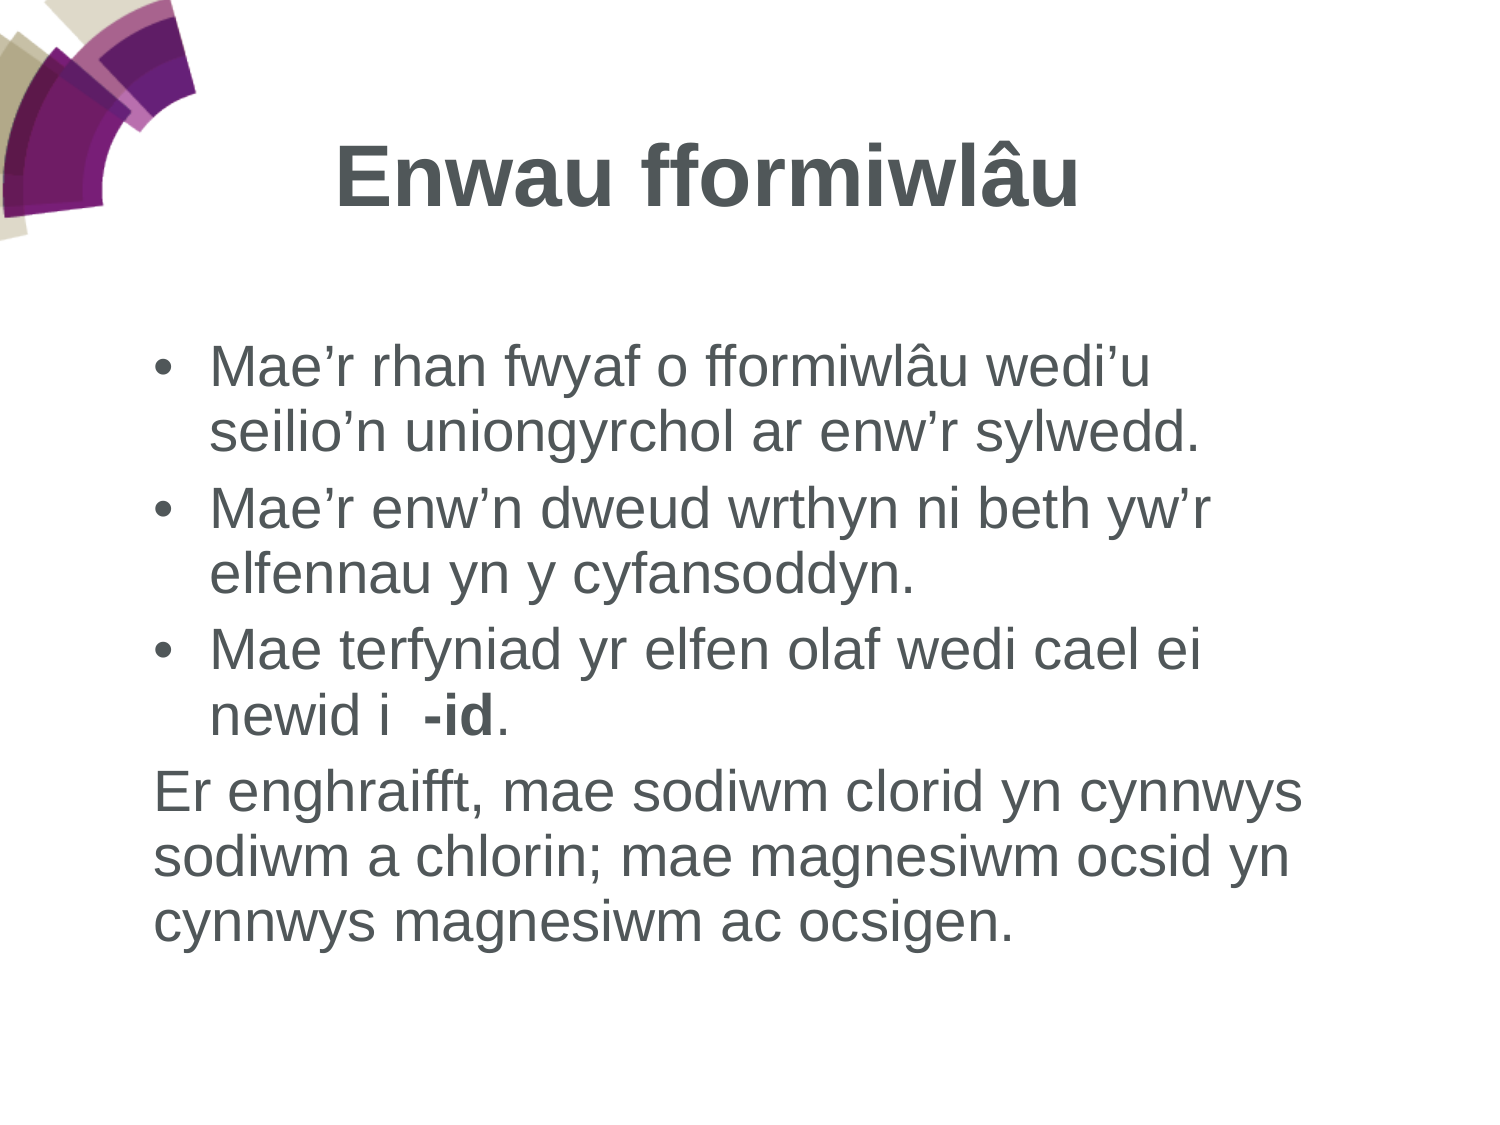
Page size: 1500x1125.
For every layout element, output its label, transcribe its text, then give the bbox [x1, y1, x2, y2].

picture [0, 0, 1500, 1125]
list Enwau fformiwlâu [135, 119, 1282, 297]
list Mae’r rhan fwyaf o fformiwlâu wedi’u seilio’n uniongyrchol ar enw’r sylwedd. Mae’r enw’n dweud wrthyn ni beth yw’r elfennau yn y cyfansoddyn. Mae terfyniad yr elfen olaf wedi cael ei newid i -id. Er enghraifft, mae sodiwm clorid yn cynnwys sodiwm a chlorin; mae magnesiwm ocsid yn cynnwys magnesiwm ac ocsigen. [138, 326, 1341, 988]
